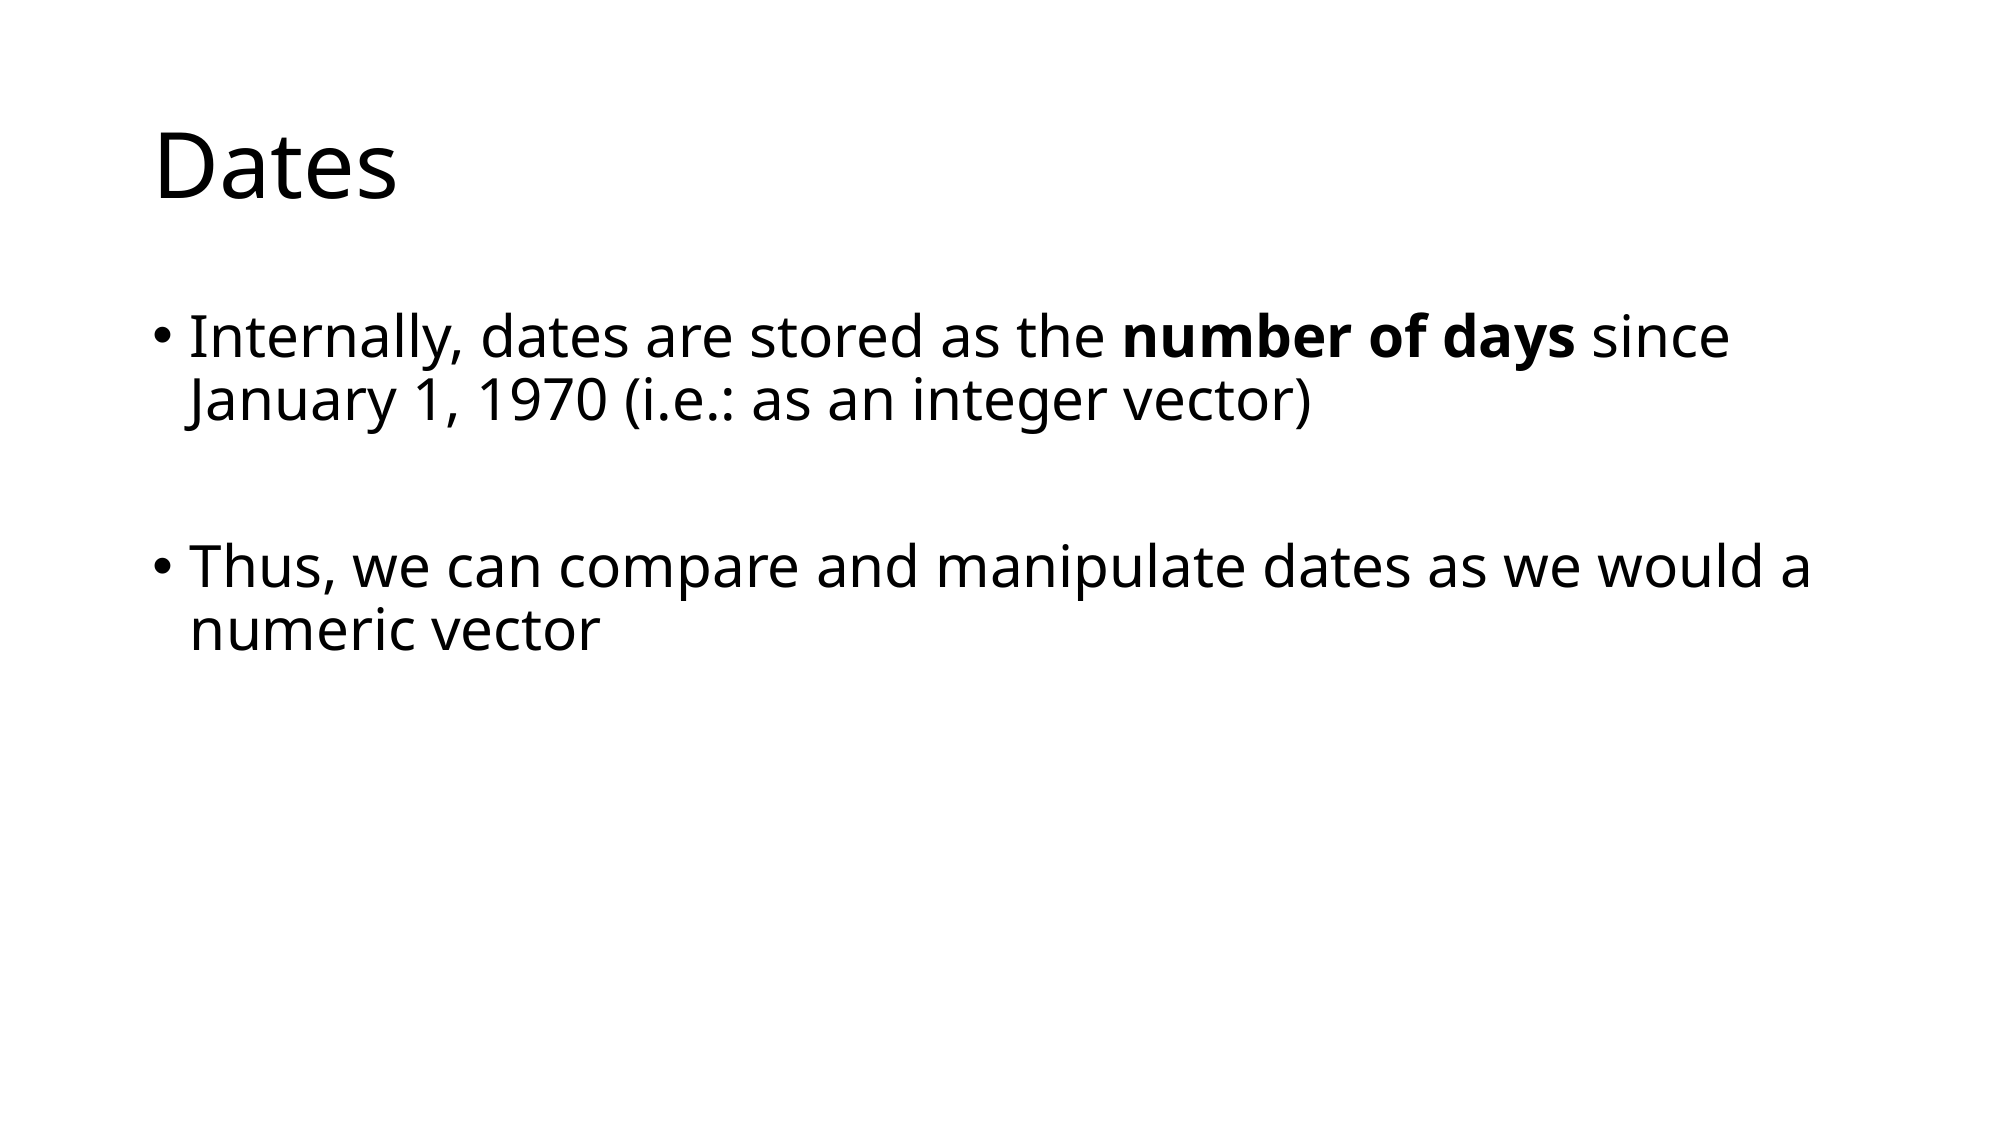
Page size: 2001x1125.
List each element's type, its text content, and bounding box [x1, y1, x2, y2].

list Internally, dates are stored as the number of days since January 1, 1970 (i.e.: as an integer vector) Thus, we can compare and manipulate dates as we would a numeric vector [137, 299, 1863, 1014]
title Dates [137, 59, 1863, 278]
